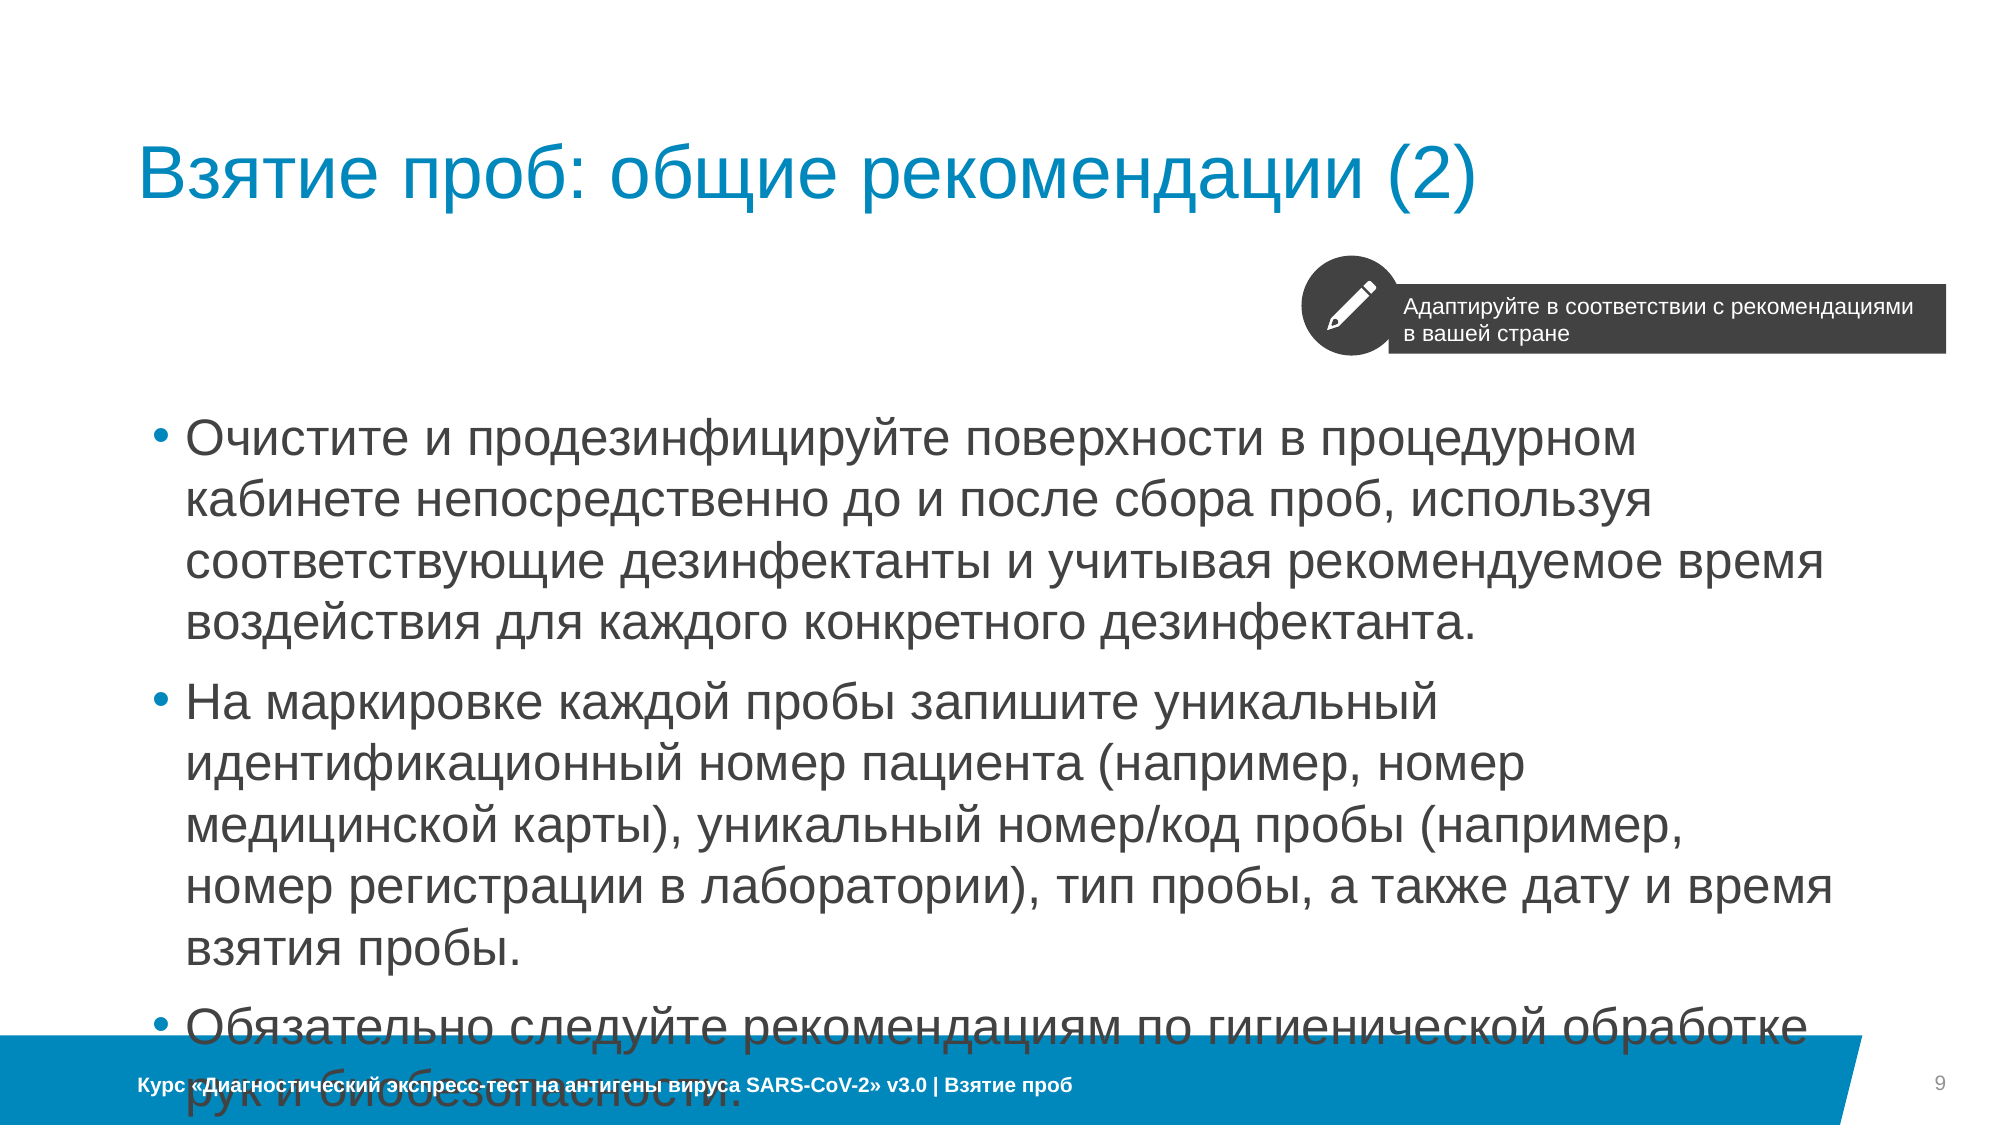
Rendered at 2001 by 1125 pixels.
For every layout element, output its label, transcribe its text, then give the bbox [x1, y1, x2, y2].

slide_number 9 [1862, 1035, 1947, 1125]
footer Курс «Диагностический экспресс-тест на антигены вируса SARS-CoV-2» v3.0 | Взятие проб [137, 1042, 1338, 1125]
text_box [1302, 256, 1947, 355]
list Очистите и продезинфицируйте поверхности в процедурном кабинете непосредственно до и после сбора проб, используя соответствующие дезинфектанты и учитывая рекомендуемое время воздействия для каждого конкретного дезинфектанта. На маркировке каждой пробы запишите уникальный идентификационный номер пациента (например, номер медицинской карты), уникальный номер/код пробы (например, номер регистрации в лаборатории), тип пробы, а также дату и время взятия пробы. Обязательно следуйте рекомендациям по гигиенической обработке рук и биобезопасности. [137, 396, 1863, 1125]
title Взятие проб: общие рекомендации (2) [137, 59, 1863, 215]
